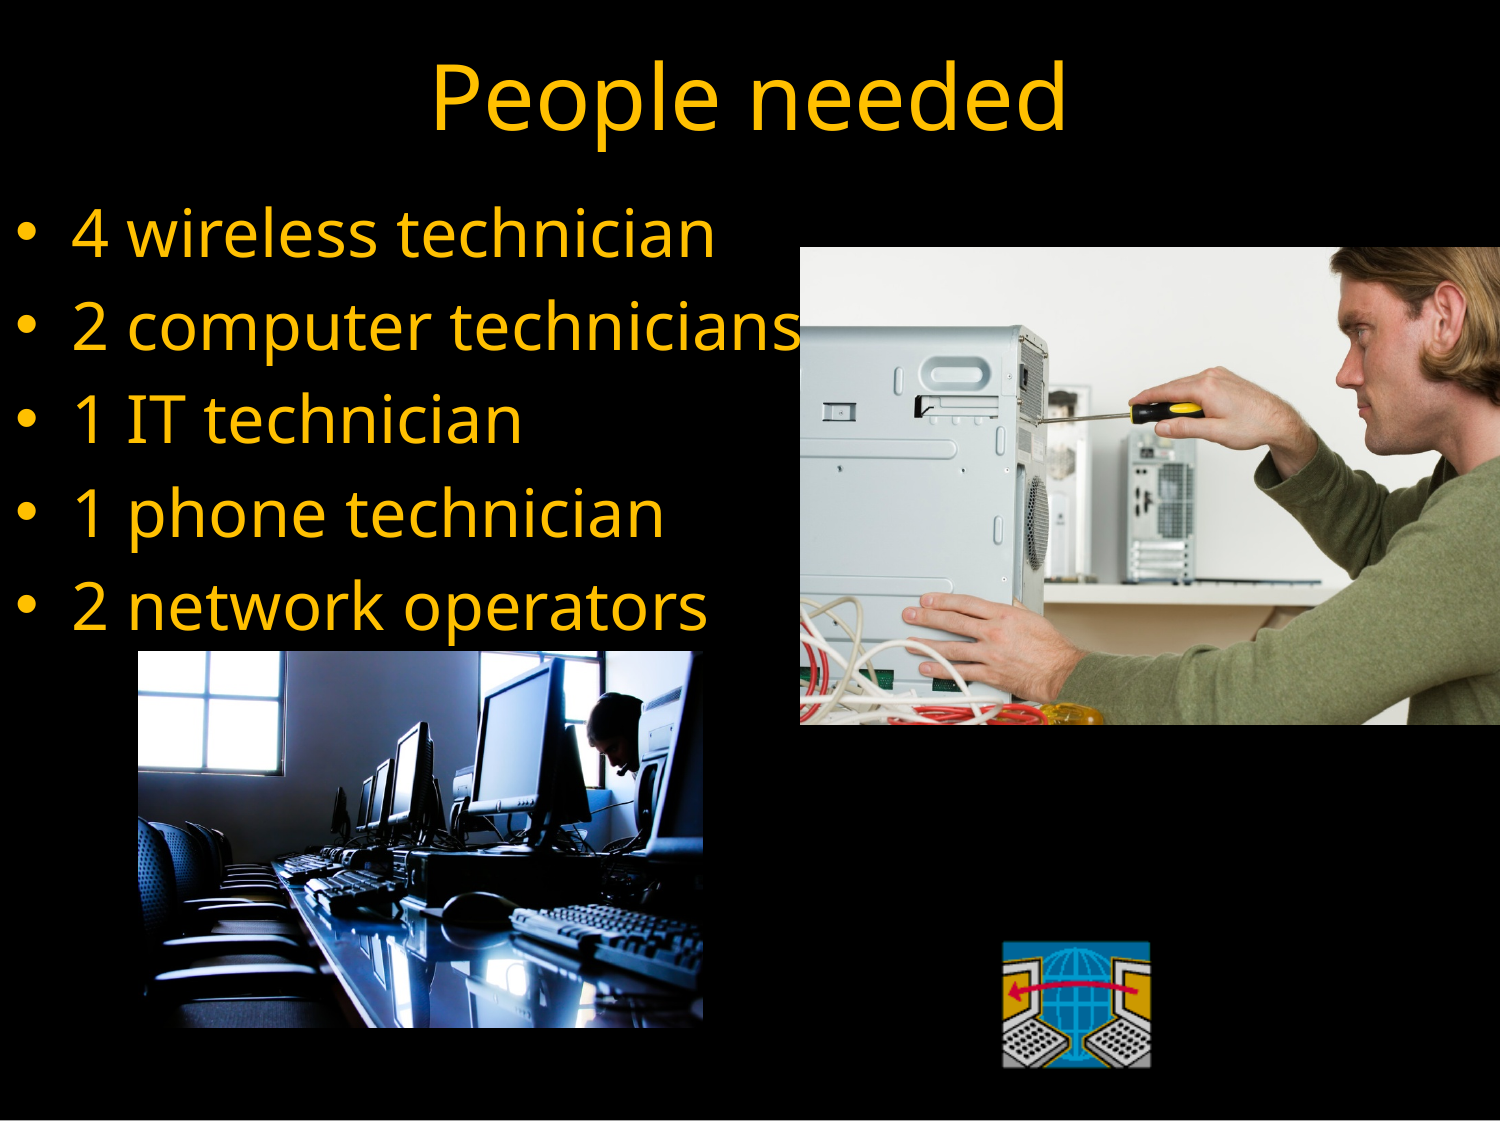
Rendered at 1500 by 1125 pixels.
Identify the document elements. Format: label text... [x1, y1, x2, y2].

picture [999, 938, 1156, 1072]
picture [799, 246, 1500, 726]
picture [138, 651, 703, 1028]
title People needed [0, 0, 1500, 182]
list 4 wireless technician 2 computer technicians 1 IT technician 1 phone technician 2 network operators [0, 182, 1500, 1121]
